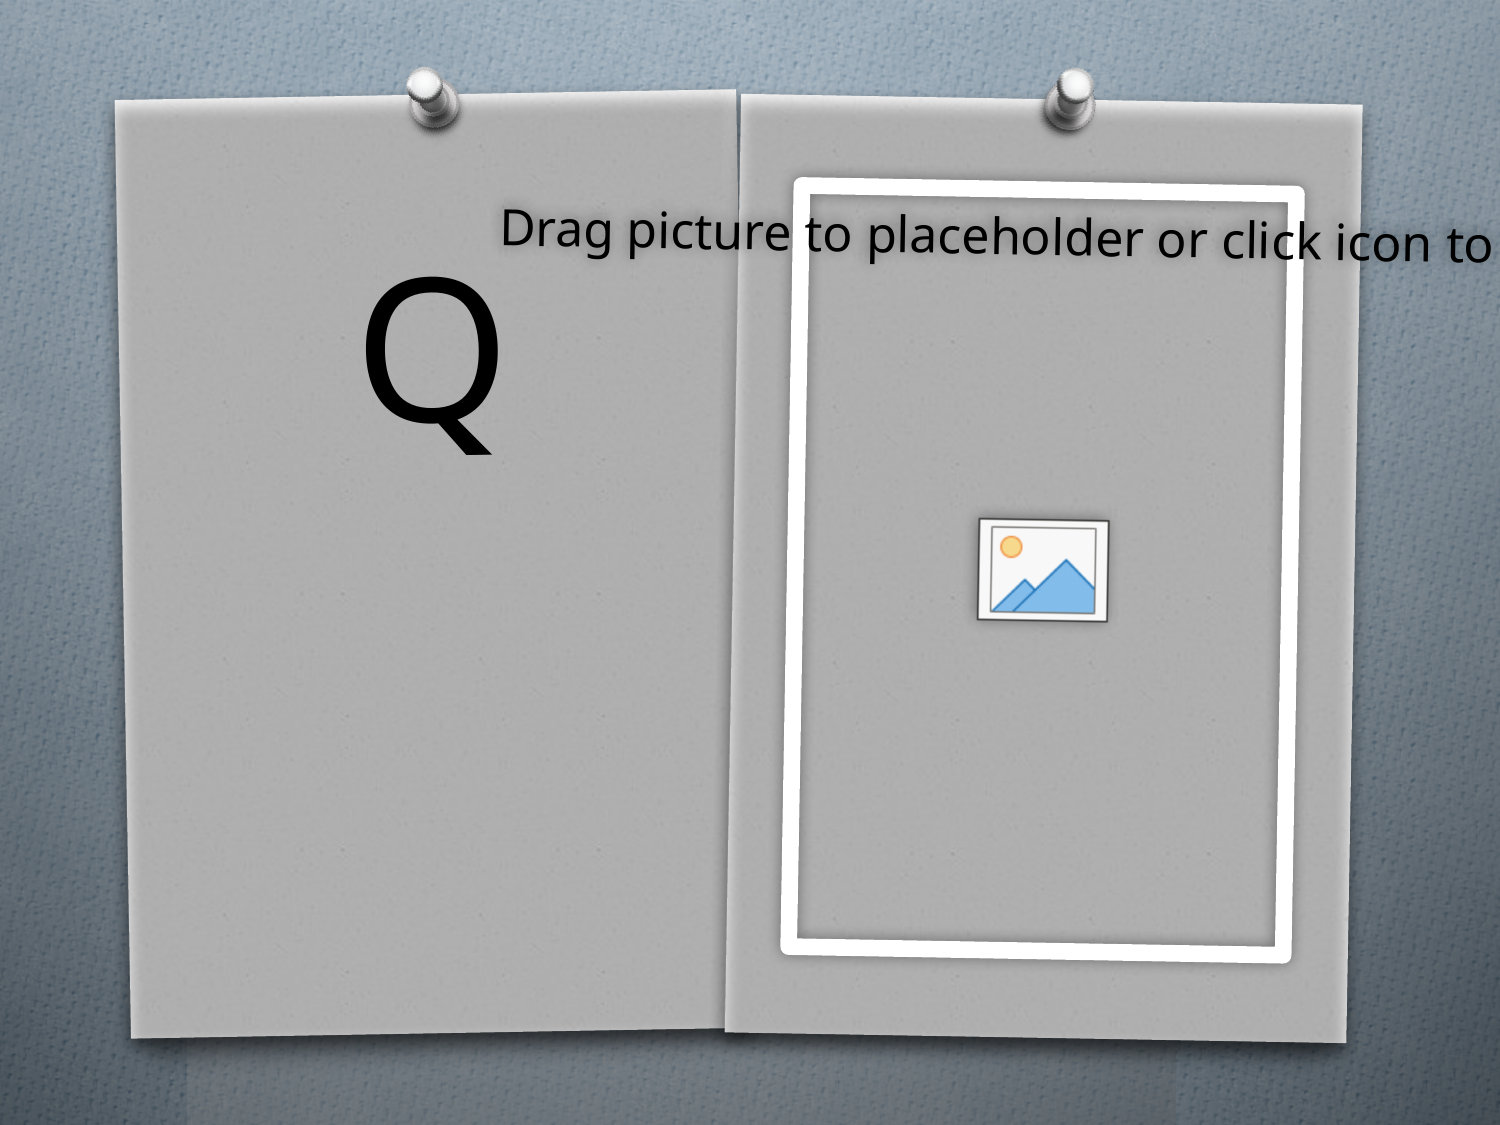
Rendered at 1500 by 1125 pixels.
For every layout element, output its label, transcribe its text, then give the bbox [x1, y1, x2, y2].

picture [803, 197, 1282, 943]
title Q [179, 222, 687, 475]
picture [375, 33, 497, 157]
picture [1016, 41, 1138, 162]
